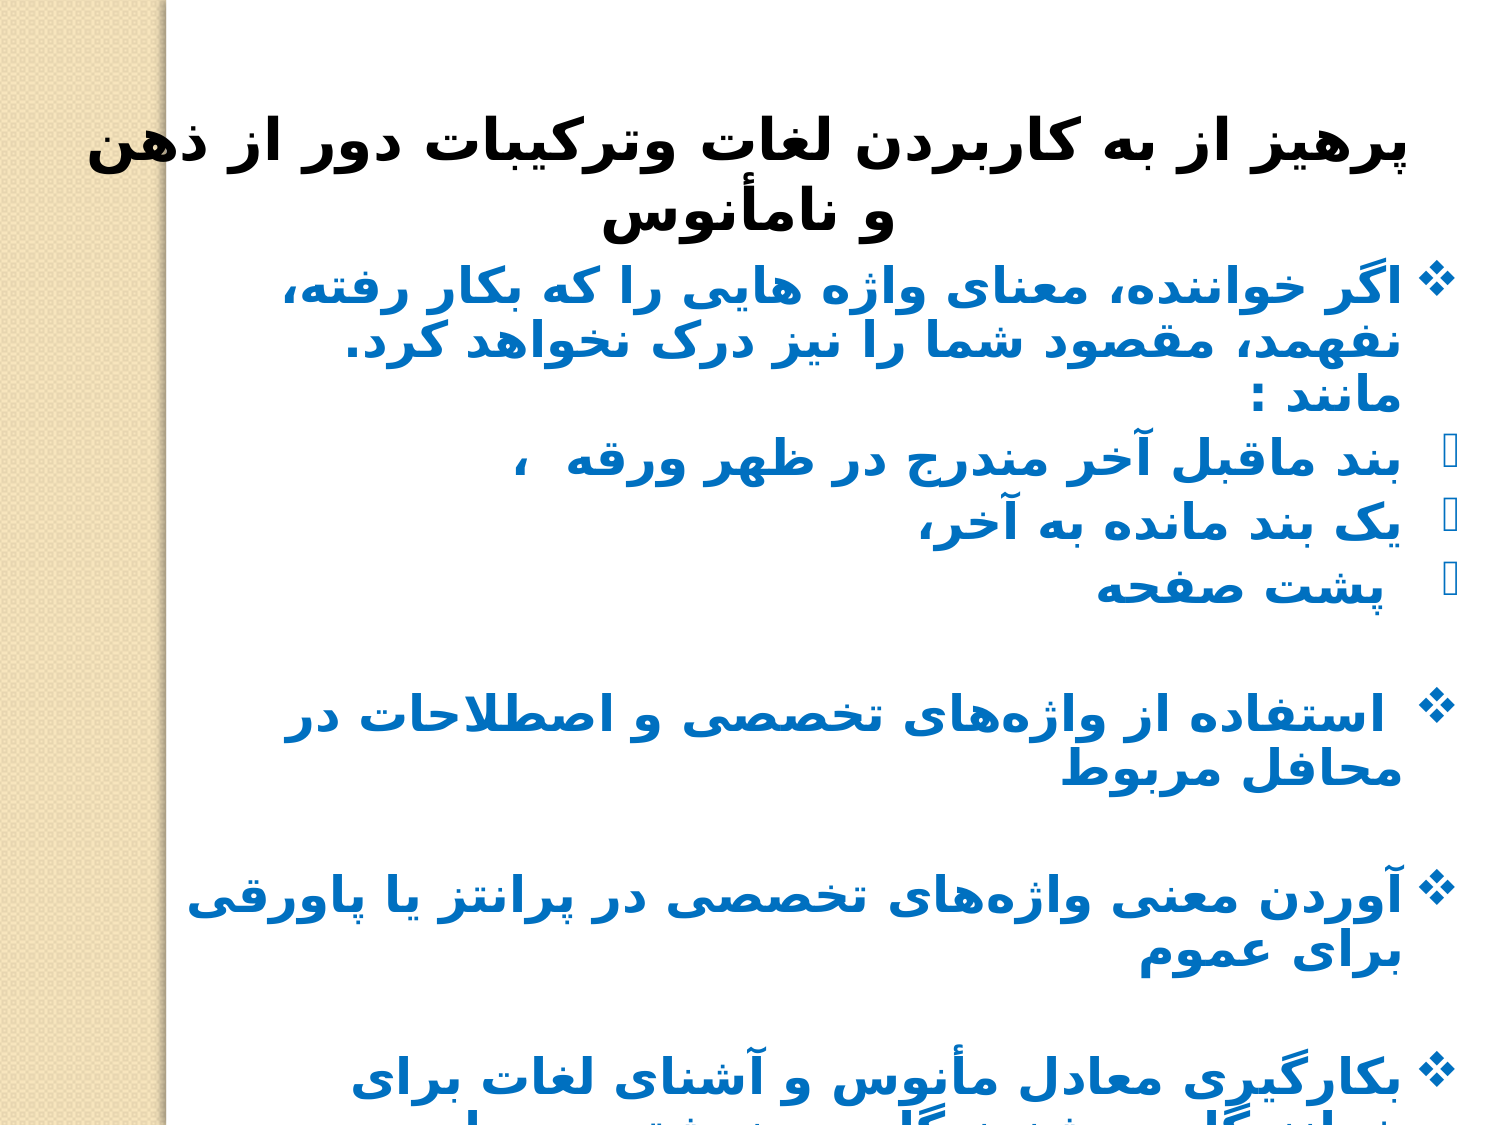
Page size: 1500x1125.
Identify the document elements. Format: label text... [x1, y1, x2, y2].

text_box پرهیز از به کاربردن لغات وترکیبات دور از ذهن و نامأنوس [45, 78, 1453, 266]
text_box اگر خواننده، معنای واژه هایی را که بکار رفته، نفهمد، مقصود شما را نیز درک نخواهد کرد. مانند : بند ماقبل آخر مندرج در ظهر ورقه ، یک بند مانده به آخر، پشت صفحه استفاده از واژه‌های تخصصی و اصطلاحات در محافل مربوط آوردن معنی واژه‌های تخصصی در پرانتز یا پاورقی برای عموم بکارگیری معادل مأنوس و آشنای لغات برای خوانندگان و شنوندگان در نوشته و محاوره [162, 252, 1475, 1125]
